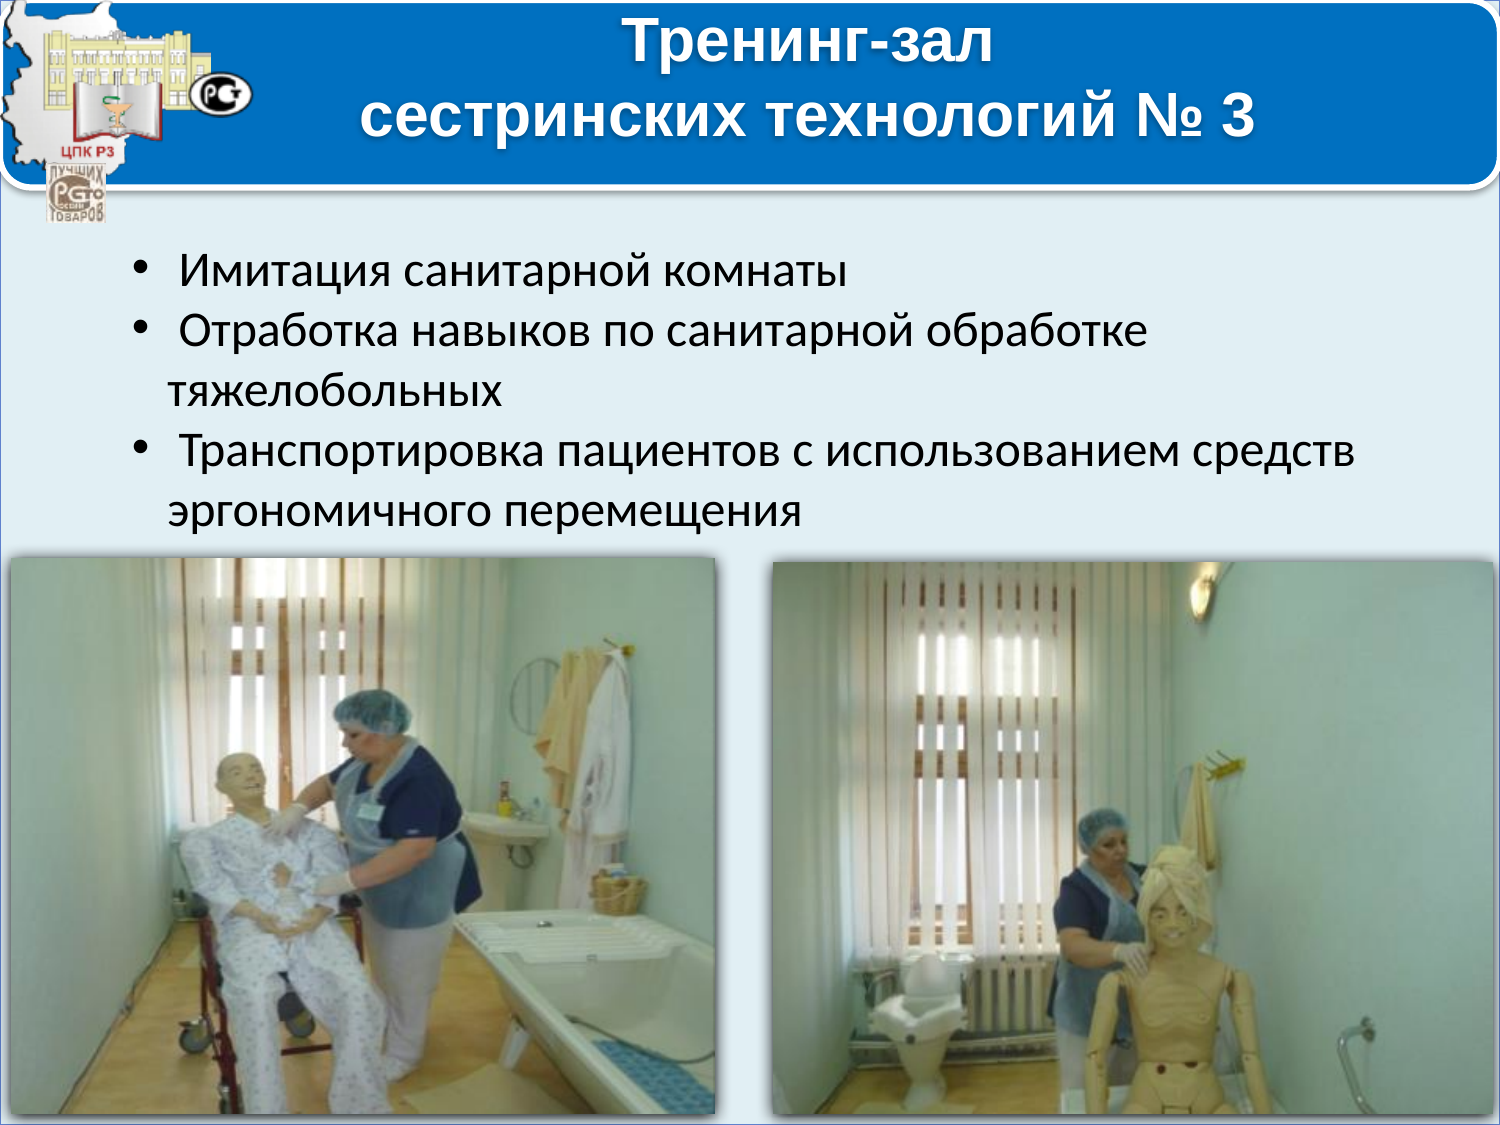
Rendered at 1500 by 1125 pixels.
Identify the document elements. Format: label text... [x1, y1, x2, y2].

picture [773, 562, 1493, 1114]
text_box Имитация санитарной комнаты Отработка навыков по санитарной обработке тяжелобольных Транспортировка пациентов с использованием средств эргономичного перемещения [115, 232, 1420, 541]
picture [0, 0, 211, 223]
picture [11, 557, 715, 1114]
text_box Тренинг-зал сестринских технологий № 3 [152, 0, 1465, 164]
